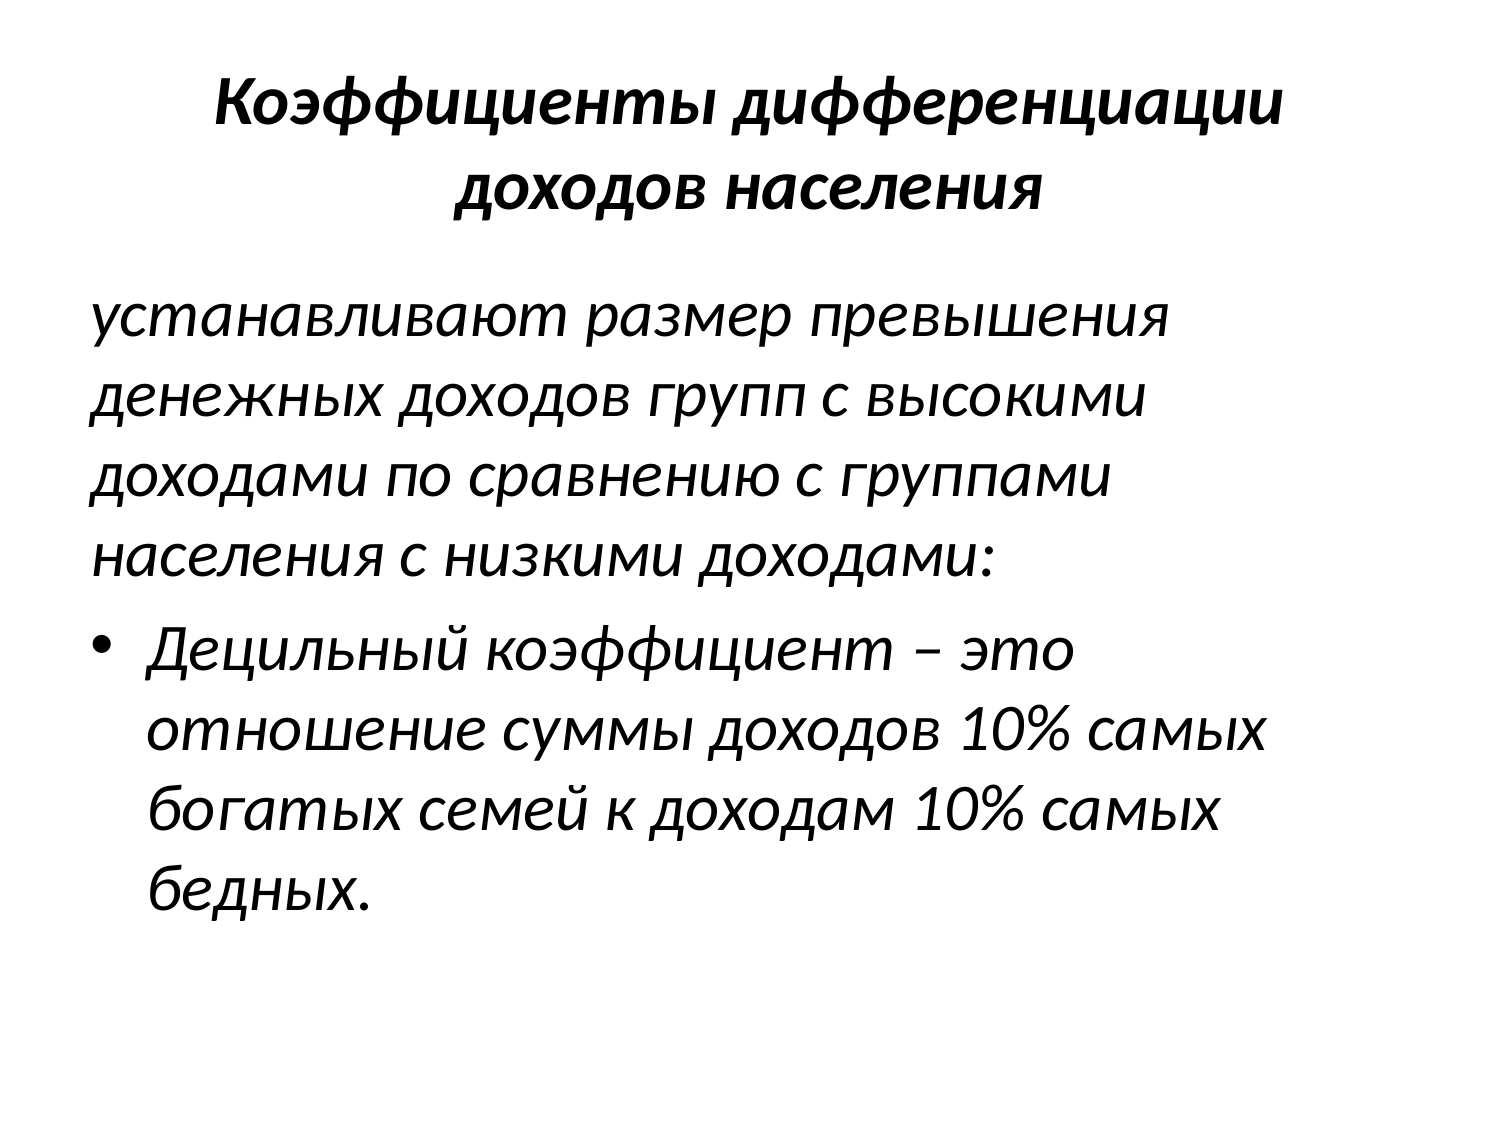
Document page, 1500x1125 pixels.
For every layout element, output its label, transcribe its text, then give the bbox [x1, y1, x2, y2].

title Коэффициенты дифференциации доходов населения [75, 45, 1425, 233]
list устанавливают размер превышения денежных доходов групп с высокими доходами по сравнению с группами населения с низкими доходами: Децильный коэффициент – это отношение суммы доходов 10% самых богатых семей к доходам 10% самых бедных. [75, 262, 1425, 1005]
